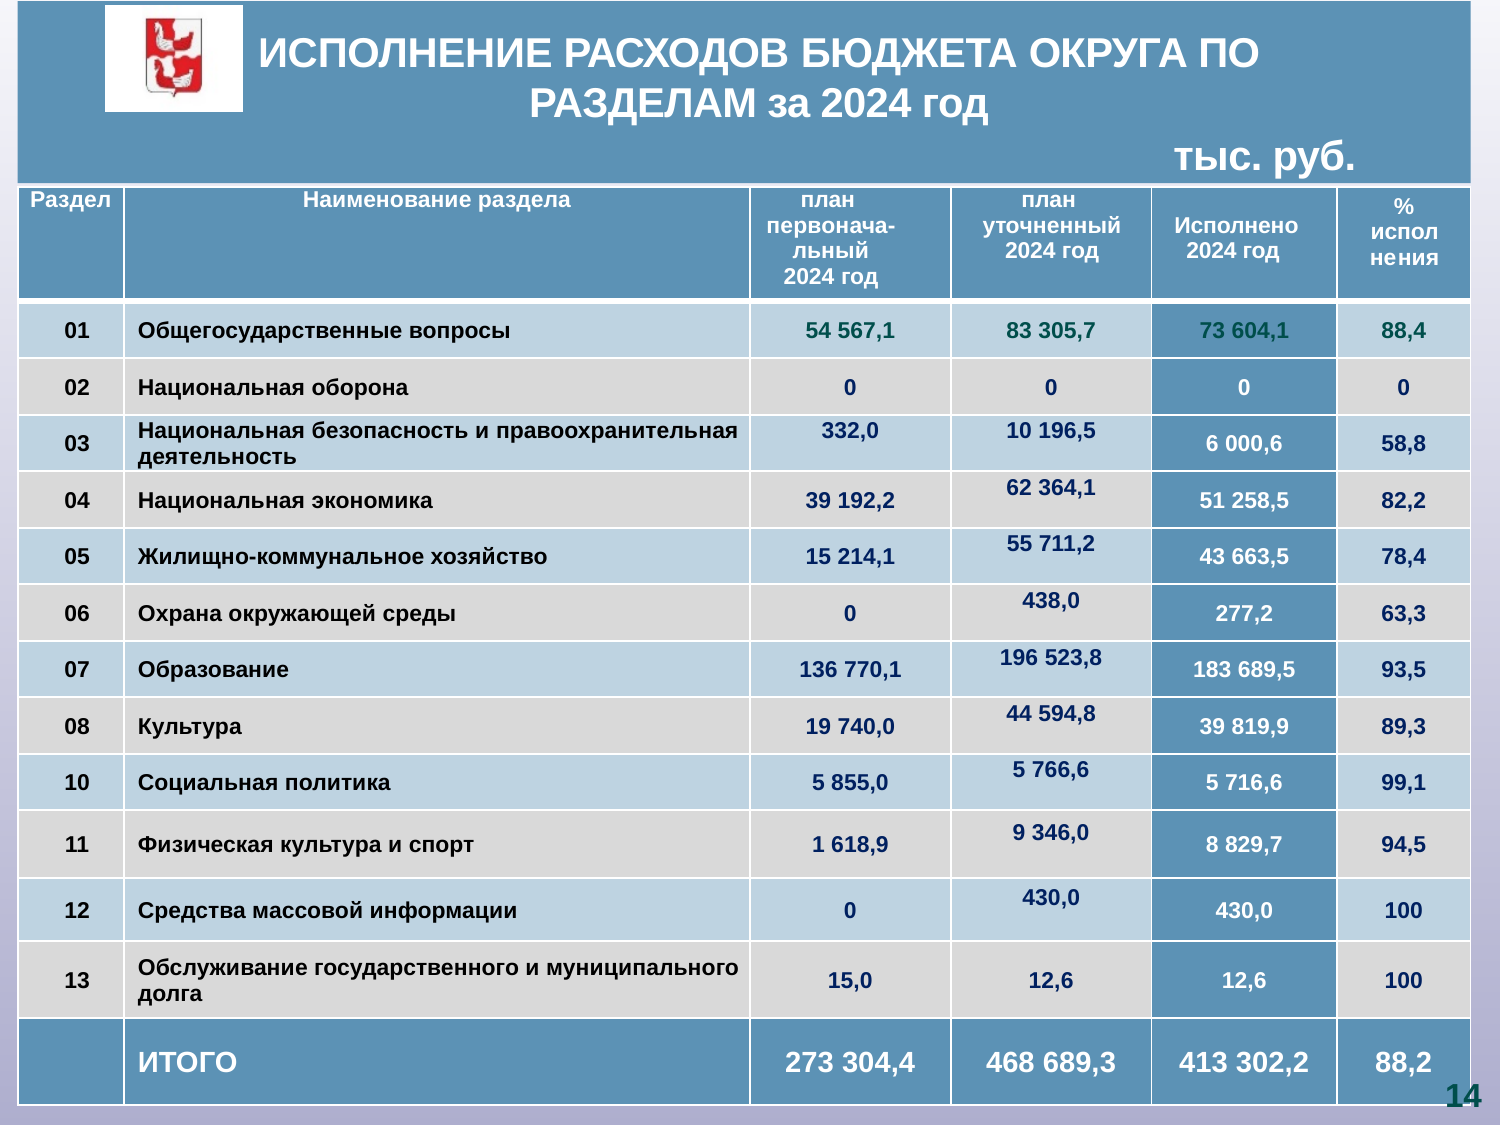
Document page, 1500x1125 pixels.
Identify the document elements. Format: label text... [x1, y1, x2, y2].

table_cell ИТОГО [125, 1019, 749, 1104]
table_cell 100 [1338, 942, 1470, 1017]
table_cell 62 364,1 [952, 472, 1151, 527]
table_cell 5 855,0 [751, 755, 950, 809]
table_cell 12,6 [952, 942, 1151, 1017]
table_cell 55 711,2 [952, 529, 1151, 583]
table_cell [19, 1019, 123, 1104]
table_cell 10 [19, 755, 123, 809]
table_cell 468 689,3 [952, 1019, 1151, 1104]
table_cell 88,4 [1338, 304, 1470, 357]
table_cell 07 [19, 642, 123, 696]
table_cell 78,4 [1338, 529, 1470, 583]
table_cell 12,6 [1152, 942, 1336, 1017]
table_cell 15 214,1 [751, 529, 950, 583]
table_header % исполне ния [1338, 188, 1470, 298]
table_cell Жилищно-коммунальное хозяйство [125, 529, 749, 583]
table_cell 58,8 [1338, 416, 1470, 470]
table_cell Физическая культура и спорт [125, 811, 749, 877]
table_cell 136 770,1 [751, 642, 950, 696]
picture [105, 5, 243, 112]
table_cell 08 [19, 698, 123, 753]
table_header план уточненный2024 год [952, 188, 1151, 298]
table_cell 94,5 [1338, 811, 1470, 877]
text_box 14 [1442, 1072, 1485, 1115]
table_cell Обслуживание государственного и муниципального долга [125, 942, 749, 1017]
table_cell 83 305,7 [952, 304, 1151, 357]
table_cell 183 689,5 [1152, 642, 1336, 696]
table_cell Общегосударственные вопросы [125, 304, 749, 357]
table_cell 19 740,0 [751, 698, 950, 753]
table_cell Культура [125, 698, 749, 753]
table_cell 44 594,8 [952, 698, 1151, 753]
table_header Раздел [19, 188, 123, 298]
table_cell Охрана окружающей среды [125, 585, 749, 640]
table_cell 13 [19, 942, 123, 1017]
table_cell 82,2 [1338, 472, 1470, 527]
table_cell Социальная политика [125, 755, 749, 809]
table_cell 196 523,8 [952, 642, 1151, 696]
table_cell 93,5 [1338, 642, 1470, 696]
table_cell 01 [19, 304, 123, 357]
table_cell 39 819,9 [1152, 698, 1336, 753]
table_cell 10 196,5 [952, 416, 1151, 470]
table_header Наименование раздела [125, 188, 749, 298]
table_cell 88,2 [1338, 1019, 1470, 1104]
table_cell 332,0 [751, 416, 950, 470]
table_cell 0 [751, 359, 950, 414]
table_cell 277,2 [1152, 585, 1336, 640]
table_cell Национальная оборона [125, 359, 749, 414]
table_cell 04 [19, 472, 123, 527]
table_cell 05 [19, 529, 123, 583]
table_cell Средства массовой информации [125, 879, 749, 940]
table_cell 430,0 [952, 879, 1151, 940]
table_cell 39 192,2 [751, 472, 950, 527]
table_cell 1 618,9 [751, 811, 950, 877]
table_cell 5 766,6 [952, 755, 1151, 809]
table_cell 413 302,2 [1152, 1019, 1336, 1104]
table_cell 99,1 [1338, 755, 1470, 809]
table_cell 0 [952, 359, 1151, 414]
table_cell 73 604,1 [1152, 304, 1336, 357]
table_cell 51 258,5 [1152, 472, 1336, 527]
table_cell 430,0 [1152, 879, 1336, 940]
table_cell 06 [19, 585, 123, 640]
table_cell 273 304,4 [751, 1019, 950, 1104]
table_cell Национальная безопасность и правоохранительная деятельность [125, 416, 749, 470]
table_header план первонача-льный 2024 год [751, 188, 950, 298]
table_cell 0 [751, 879, 950, 940]
table_cell 15,0 [751, 942, 950, 1017]
text_box ИСПОЛНЕНИЕ РАСХОДОВ БЮДЖЕТА ОКРУГА ПО РАЗДЕЛАМ за 2024 год тыс. руб. [159, 24, 1356, 179]
table_cell 9 346,0 [952, 811, 1151, 877]
table_cell 54 567,1 [751, 304, 950, 357]
table_cell 0 [1152, 359, 1336, 414]
table_cell Национальная экономика [125, 472, 749, 527]
table_header Исполнено 2024 год [1152, 188, 1336, 298]
text_box [17, 1, 1471, 184]
table_cell 43 663,5 [1152, 529, 1336, 583]
table_cell 8 829,7 [1152, 811, 1336, 877]
table_cell 89,3 [1338, 698, 1470, 753]
table_cell 11 [19, 811, 123, 877]
table_cell 63,3 [1338, 585, 1470, 640]
table_cell 03 [19, 416, 123, 470]
table_cell 100 [1338, 879, 1470, 940]
table_cell 5 716,6 [1152, 755, 1336, 809]
table_cell Образование [125, 642, 749, 696]
table_cell 0 [751, 585, 950, 640]
table_cell 12 [19, 879, 123, 940]
table_cell 6 000,6 [1152, 416, 1336, 470]
table_cell 02 [19, 359, 123, 414]
table_cell 438,0 [952, 585, 1151, 640]
table_cell 0 [1338, 359, 1470, 414]
